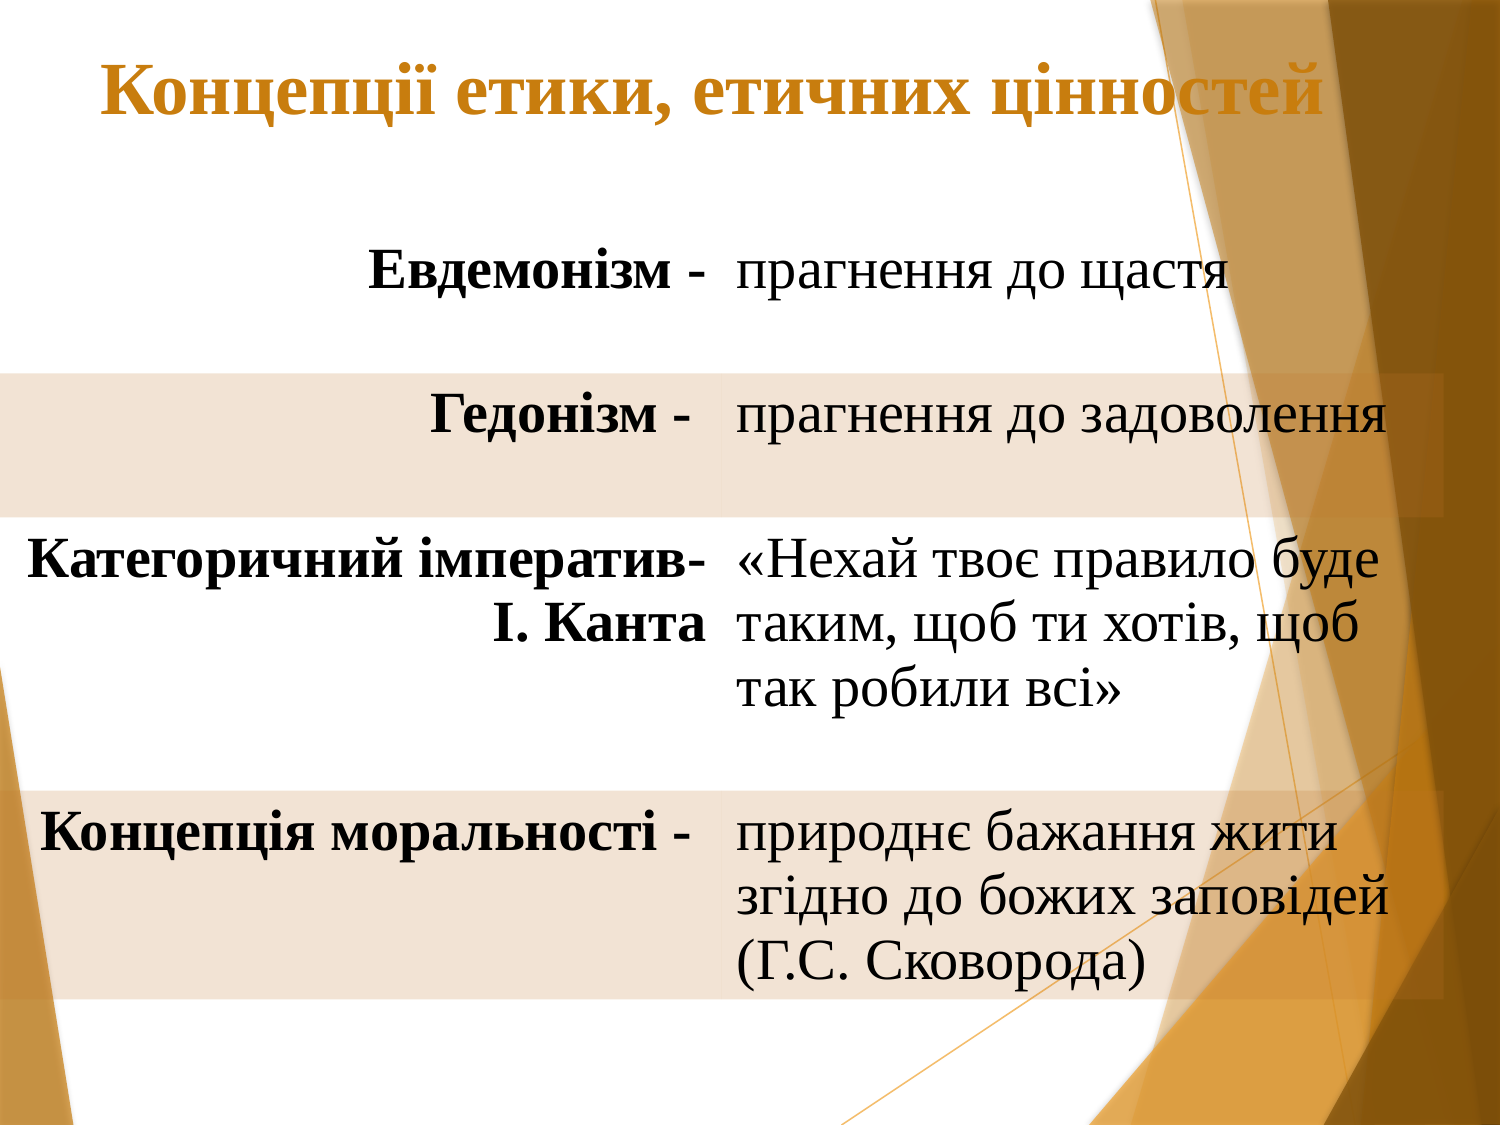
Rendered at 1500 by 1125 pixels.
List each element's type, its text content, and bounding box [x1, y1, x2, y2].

table_cell Концепція моральності - [0, 791, 722, 999]
table_cell Категоричний імператив- І. Канта [0, 517, 722, 791]
table_cell «Нехай твоє правило буде таким, щоб ти хотів, щоб так робили всі» [722, 517, 1444, 791]
table_cell Гедонізм - [0, 373, 722, 517]
title Концепції етики, етичних цінностей [85, 31, 1444, 229]
table_cell природнє бажання жити згідно до божих заповідей (Г.С. Сковорода) [722, 791, 1444, 999]
table_header Евдемонізм - [0, 229, 722, 373]
table_cell прагнення до задоволення [722, 373, 1444, 517]
table_header прагнення до щастя [722, 229, 1444, 373]
